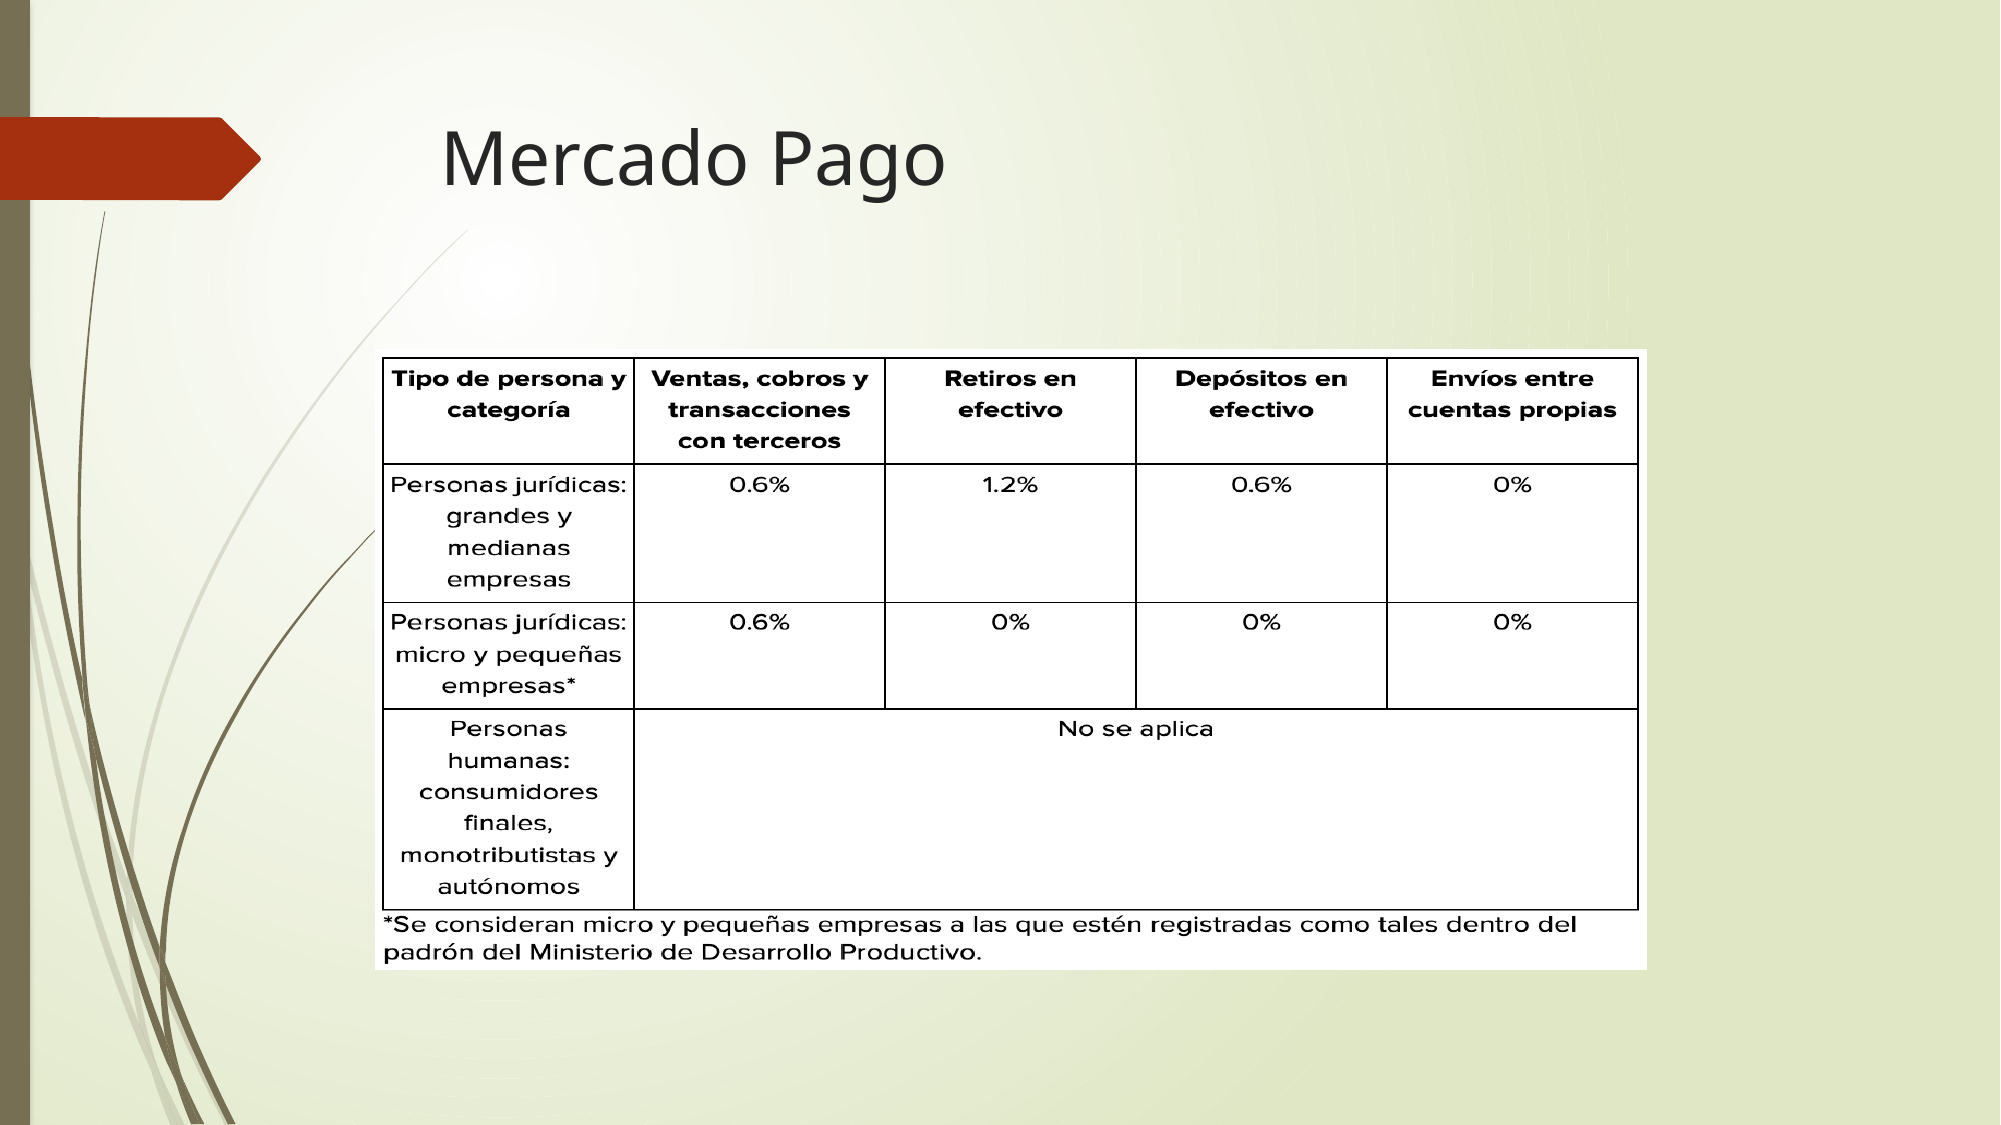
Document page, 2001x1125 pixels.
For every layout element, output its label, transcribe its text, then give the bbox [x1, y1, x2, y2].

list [375, 349, 1648, 971]
title Mercado Pago [425, 102, 1888, 213]
